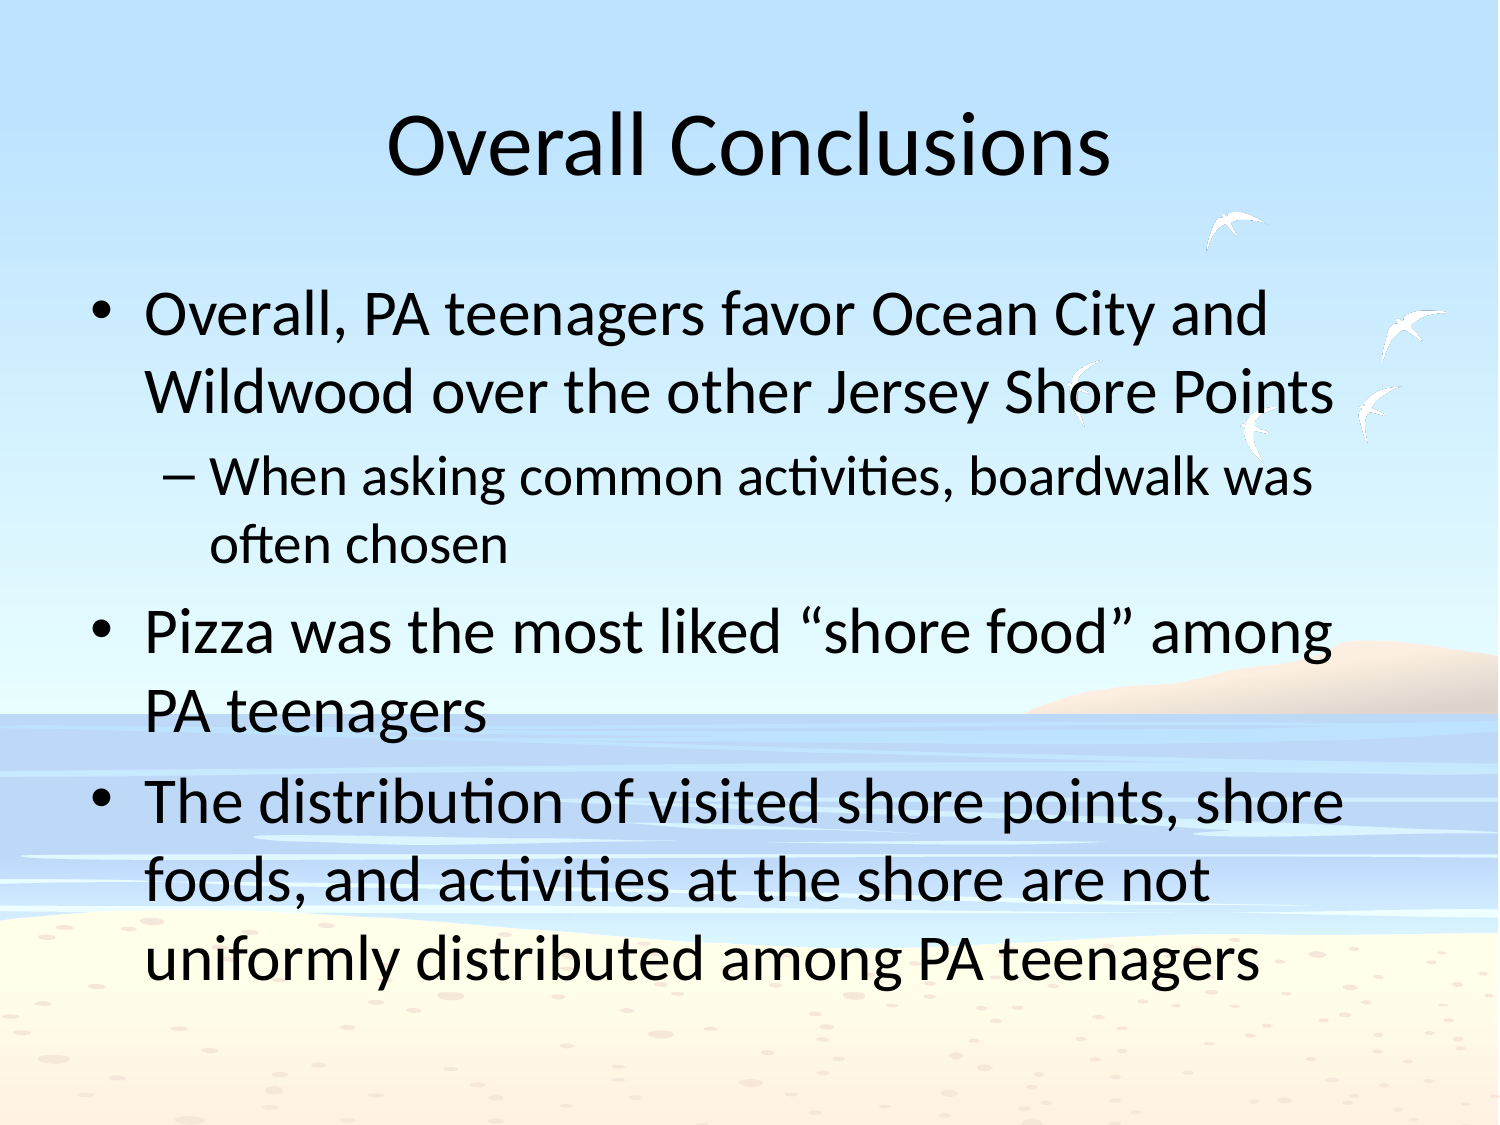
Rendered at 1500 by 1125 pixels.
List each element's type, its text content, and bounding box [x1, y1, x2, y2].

list Overall, PA teenagers favor Ocean City and Wildwood over the other Jersey Shore Points When asking common activities, boardwalk was often chosen Pizza was the most liked “shore food” among PA teenagers The distribution of visited shore points, shore foods, and activities at the shore are not uniformly distributed among PA teenagers [75, 262, 1425, 1005]
picture [1066, 212, 1447, 463]
title Overall Conclusions [75, 45, 1425, 233]
